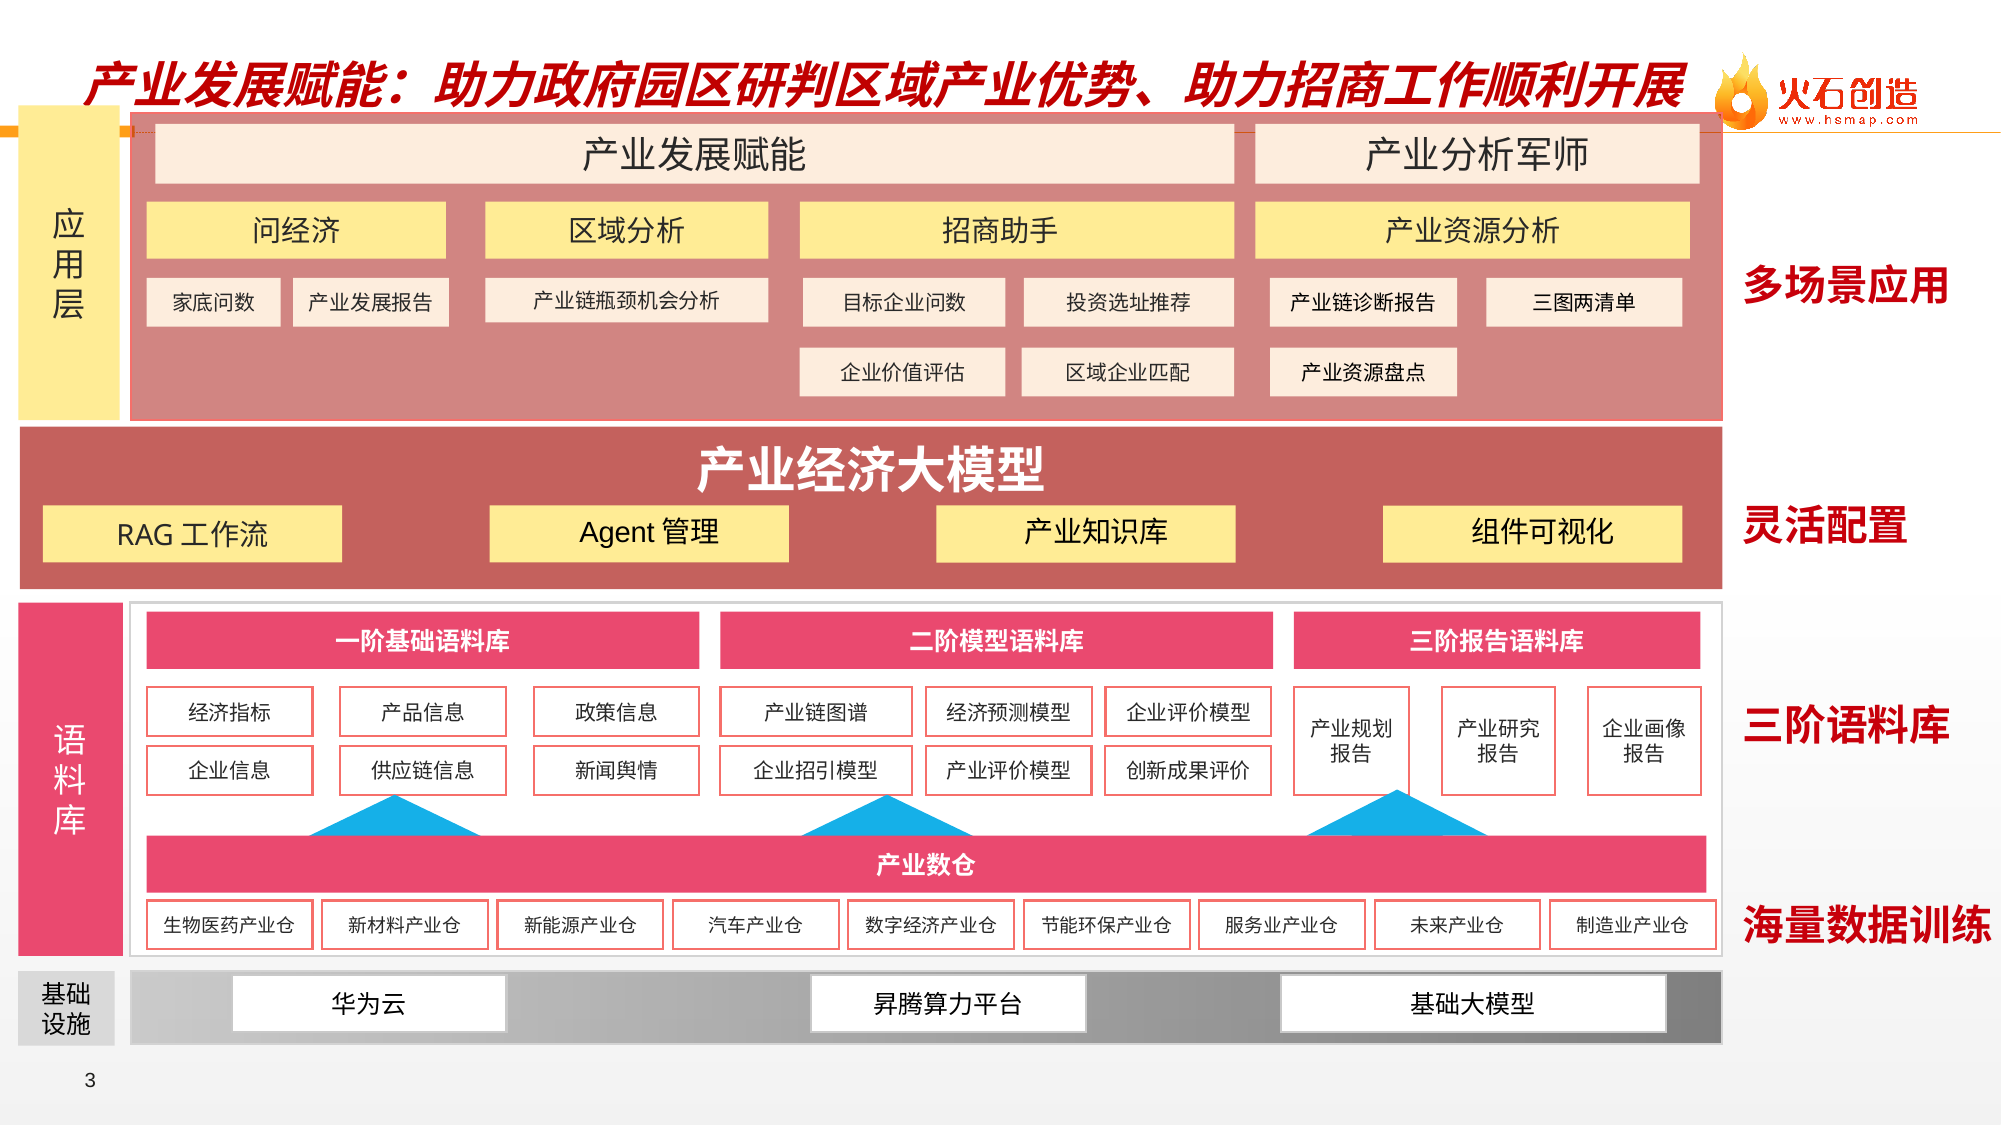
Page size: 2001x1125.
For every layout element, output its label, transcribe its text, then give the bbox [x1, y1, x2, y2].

text_box 产业分析军师 [1255, 123, 1700, 184]
text_box 新材料产业仓 [321, 899, 489, 950]
title 产业发展赋能：助力政府园区研判区域产业优势、助力招商工作顺利开展 [67, 16, 1793, 151]
text_box 政策信息 [533, 686, 700, 737]
text_box 经济预测模型 [925, 686, 1093, 737]
text_box Agent管理 [489, 505, 789, 563]
text_box 基础 设施 [17, 970, 116, 1047]
text_box 服务业产业仓 [1198, 899, 1366, 950]
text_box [146, 201, 1690, 397]
text_box 华为云 [231, 974, 508, 1033]
text_box [803, 794, 971, 835]
text_box 基础大模型 [1280, 974, 1667, 1033]
text_box RAG工作流 [42, 505, 343, 563]
text_box 产业知识库 [936, 505, 1236, 563]
text_box 语料库 [17, 602, 124, 957]
text_box 创新成果评价 [1104, 745, 1272, 796]
text_box 产业规划报告 [1293, 686, 1410, 796]
text_box 新能源产业仓 [496, 899, 664, 950]
text_box 三阶报告语料库 [1293, 611, 1701, 670]
text_box 节能环保产业仓 [1023, 899, 1191, 950]
text_box 产品信息 [339, 686, 507, 737]
text_box 新闻舆情 [533, 745, 700, 796]
text_box 昇腾算力平台 [810, 974, 1087, 1033]
text_box 经济指标 [146, 686, 314, 737]
text_box 产业评价模型 [925, 745, 1093, 796]
picture [1723, 35, 1948, 154]
text_box 产业发展赋能 [155, 123, 1235, 184]
text_box [129, 601, 1723, 957]
text_box 企业招引模型 [719, 745, 913, 796]
text_box [1307, 789, 1487, 835]
text_box 汽车产业仓 [672, 899, 840, 950]
text_box 数字经济产业仓 [847, 899, 1015, 950]
text_box [130, 112, 1723, 421]
text_box 产业链图谱 [719, 686, 913, 737]
text_box 企业信息 [146, 745, 314, 796]
text_box 企业评价模型 [1104, 686, 1272, 737]
text_box 供应链信息 [339, 745, 507, 796]
text_box [310, 794, 479, 835]
text_box [130, 970, 1723, 1045]
text_box 二阶模型语料库 [719, 611, 1274, 670]
text_box 组件可视化 [1383, 505, 1683, 563]
text_box 产业经济大模型 [19, 426, 1723, 590]
text_box 生物医药产业仓 [146, 899, 314, 950]
text_box 未来产业仓 [1374, 899, 1541, 950]
text_box 应用层 [17, 104, 121, 421]
text_box 一阶基础语料库 [146, 611, 700, 670]
text_box 多场景应用 灵活配置 三阶语料库 海量数据训练 [1727, 201, 2001, 957]
text_box 产业数仓 [146, 835, 1707, 894]
text_box 企业画像报告 [1587, 686, 1702, 796]
text_box 产业研究报告 [1441, 686, 1556, 796]
text_box 制造业产业仓 [1549, 899, 1717, 950]
